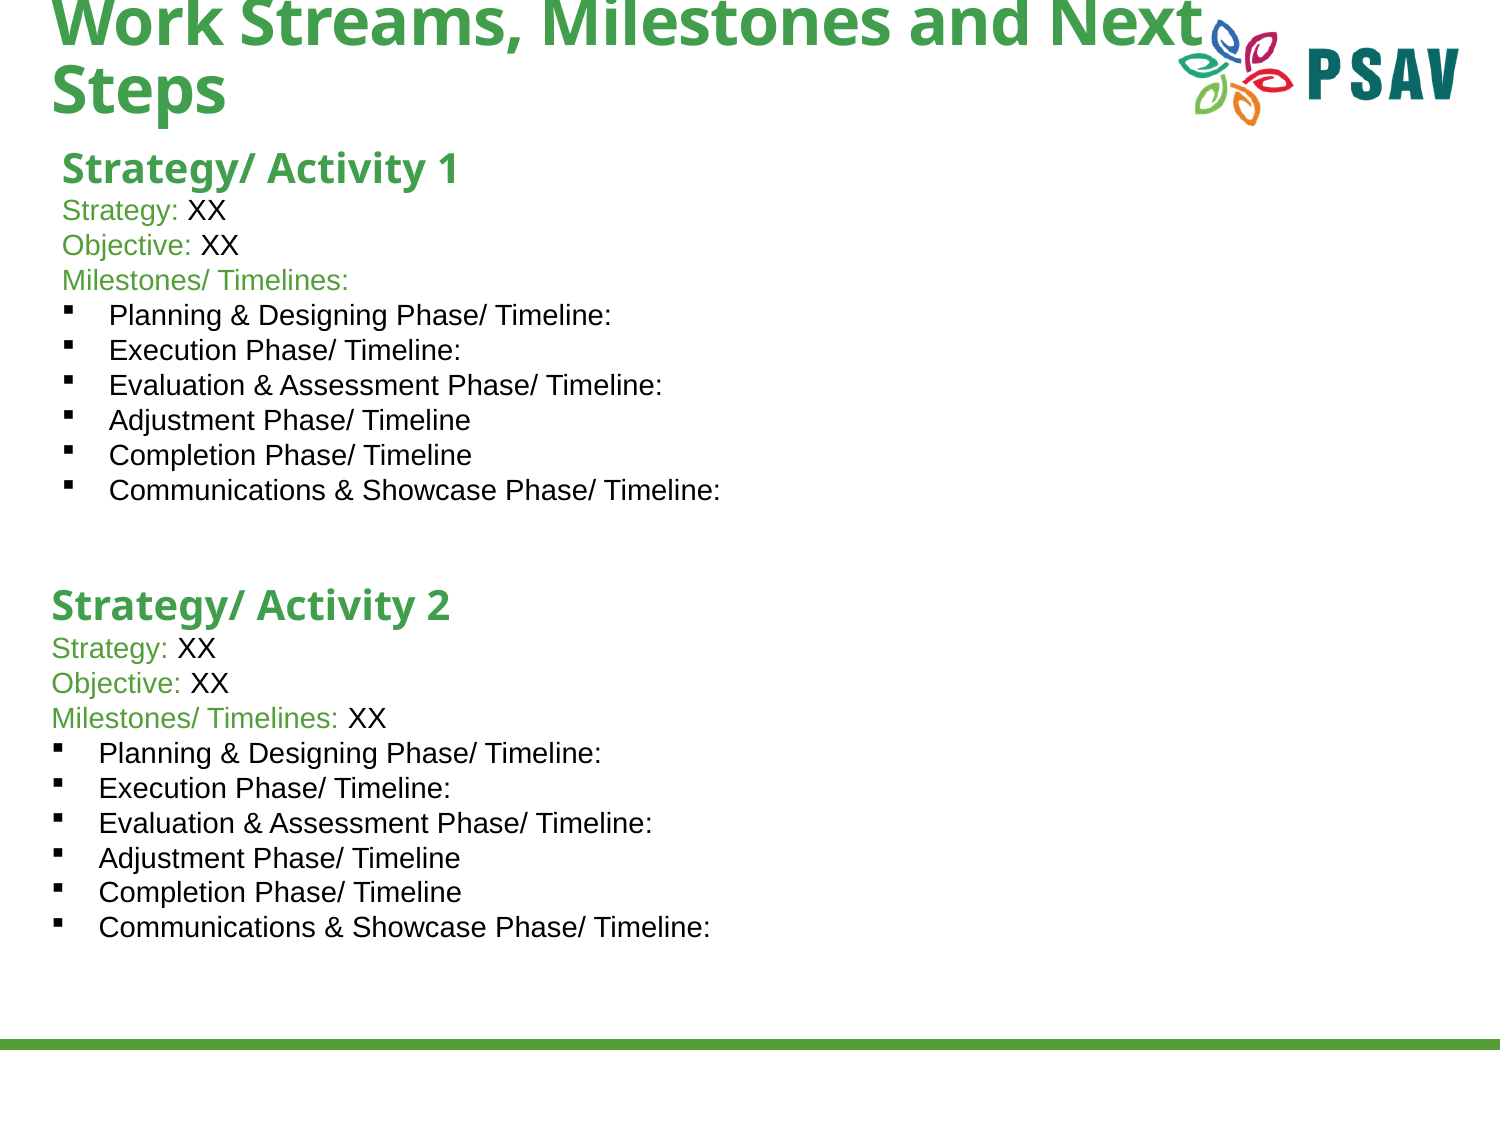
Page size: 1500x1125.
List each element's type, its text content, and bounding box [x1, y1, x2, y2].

picture [1303, 19, 1482, 131]
text_box Strategy/ Activity 1 Strategy: XX Objective: XX Milestones/ Timelines: Planning & Designing Phase/ Timeline: Execution Phase/ Timeline: Evaluation & Assessment Phase/ Timeline: Adjustment Phase/ Timeline Completion Phase/ Timeline Communications & Showcase Phase/ Timeline: [47, 134, 1487, 549]
text_box Strategy/ Activity 2 Strategy: XX Objective: XX Milestones/ Timelines: XX Planning & Designing Phase/ Timeline: Execution Phase/ Timeline: Evaluation & Assessment Phase/ Timeline: Adjustment Phase/ Timeline Completion Phase/ Timeline Communications & Showcase Phase/ Timeline: [36, 571, 1476, 987]
title Work Streams, Milestones and Next Steps [36, 0, 1303, 135]
